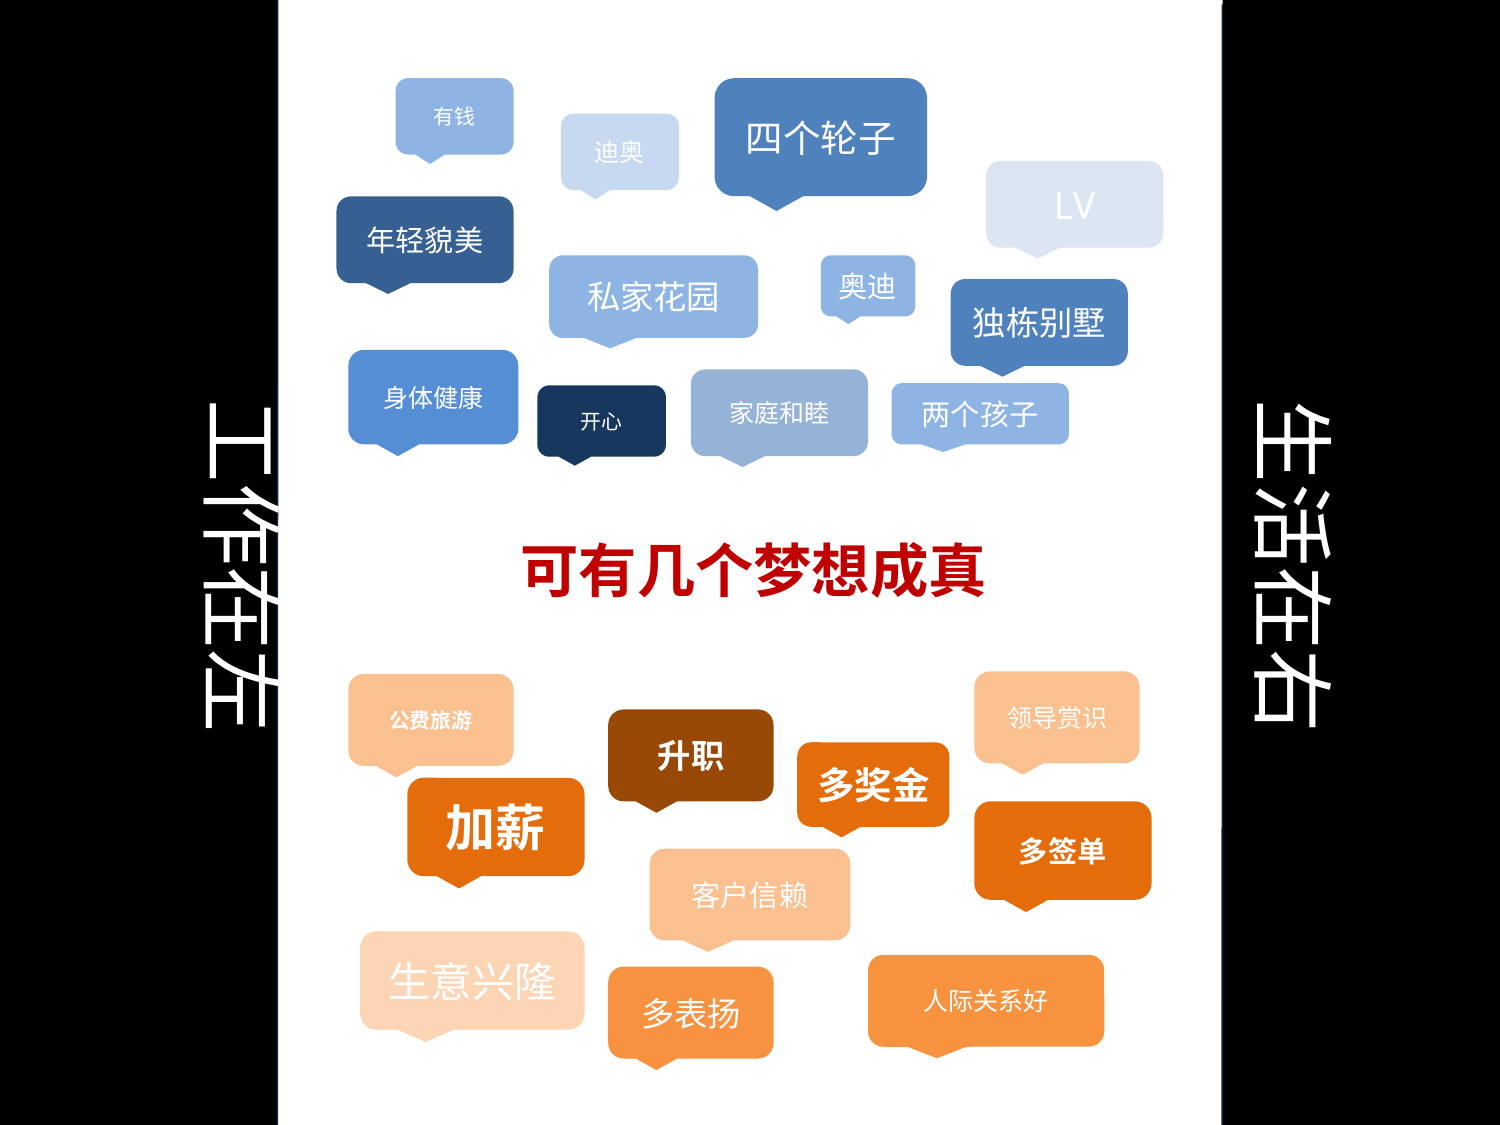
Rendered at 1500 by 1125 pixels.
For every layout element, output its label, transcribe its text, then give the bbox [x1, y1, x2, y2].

text_box [0, 572, 276, 1125]
text_box 私家花园 [547, 253, 761, 351]
text_box [1223, 575, 1500, 1125]
text_box 工作在左 [169, 572, 302, 737]
text_box 领导赏识 [972, 669, 1142, 777]
text_box 工作在左 [169, 385, 302, 560]
text_box 两个孩子 [889, 381, 1071, 454]
text_box 家庭和睦 [688, 367, 871, 469]
text_box 人际关系好 [865, 952, 1107, 1061]
text_box LV [984, 158, 1166, 261]
text_box 身体健康 [346, 347, 521, 458]
text_box 年轻貌美 [334, 194, 516, 296]
text_box 客户信赖 [647, 846, 853, 954]
text_box 生活在右 [1221, 385, 1353, 565]
text_box 生意兴隆 [357, 929, 587, 1044]
text_box 多签单 [972, 799, 1154, 914]
text_box 生活在右 [1221, 575, 1353, 737]
text_box [1220, 0, 1500, 565]
text_box 加薪 [405, 775, 587, 891]
text_box 奥迪 [818, 253, 918, 326]
text_box [0, 0, 276, 560]
text_box 多奖金 [795, 740, 952, 840]
text_box 可有几个梦想成真 [505, 527, 1002, 565]
text_box 多表扬 [606, 964, 776, 1072]
text_box 有钱 [393, 75, 516, 166]
text_box 公费旅游 [346, 671, 516, 780]
text_box 升职 [606, 707, 776, 815]
text_box 四个轮子 [712, 76, 930, 213]
text_box 独栋别墅 [948, 276, 1130, 379]
text_box 迪奥 [558, 111, 682, 202]
text_box 可有几个梦想成真 [505, 572, 1002, 612]
text_box 开心 [535, 383, 669, 468]
